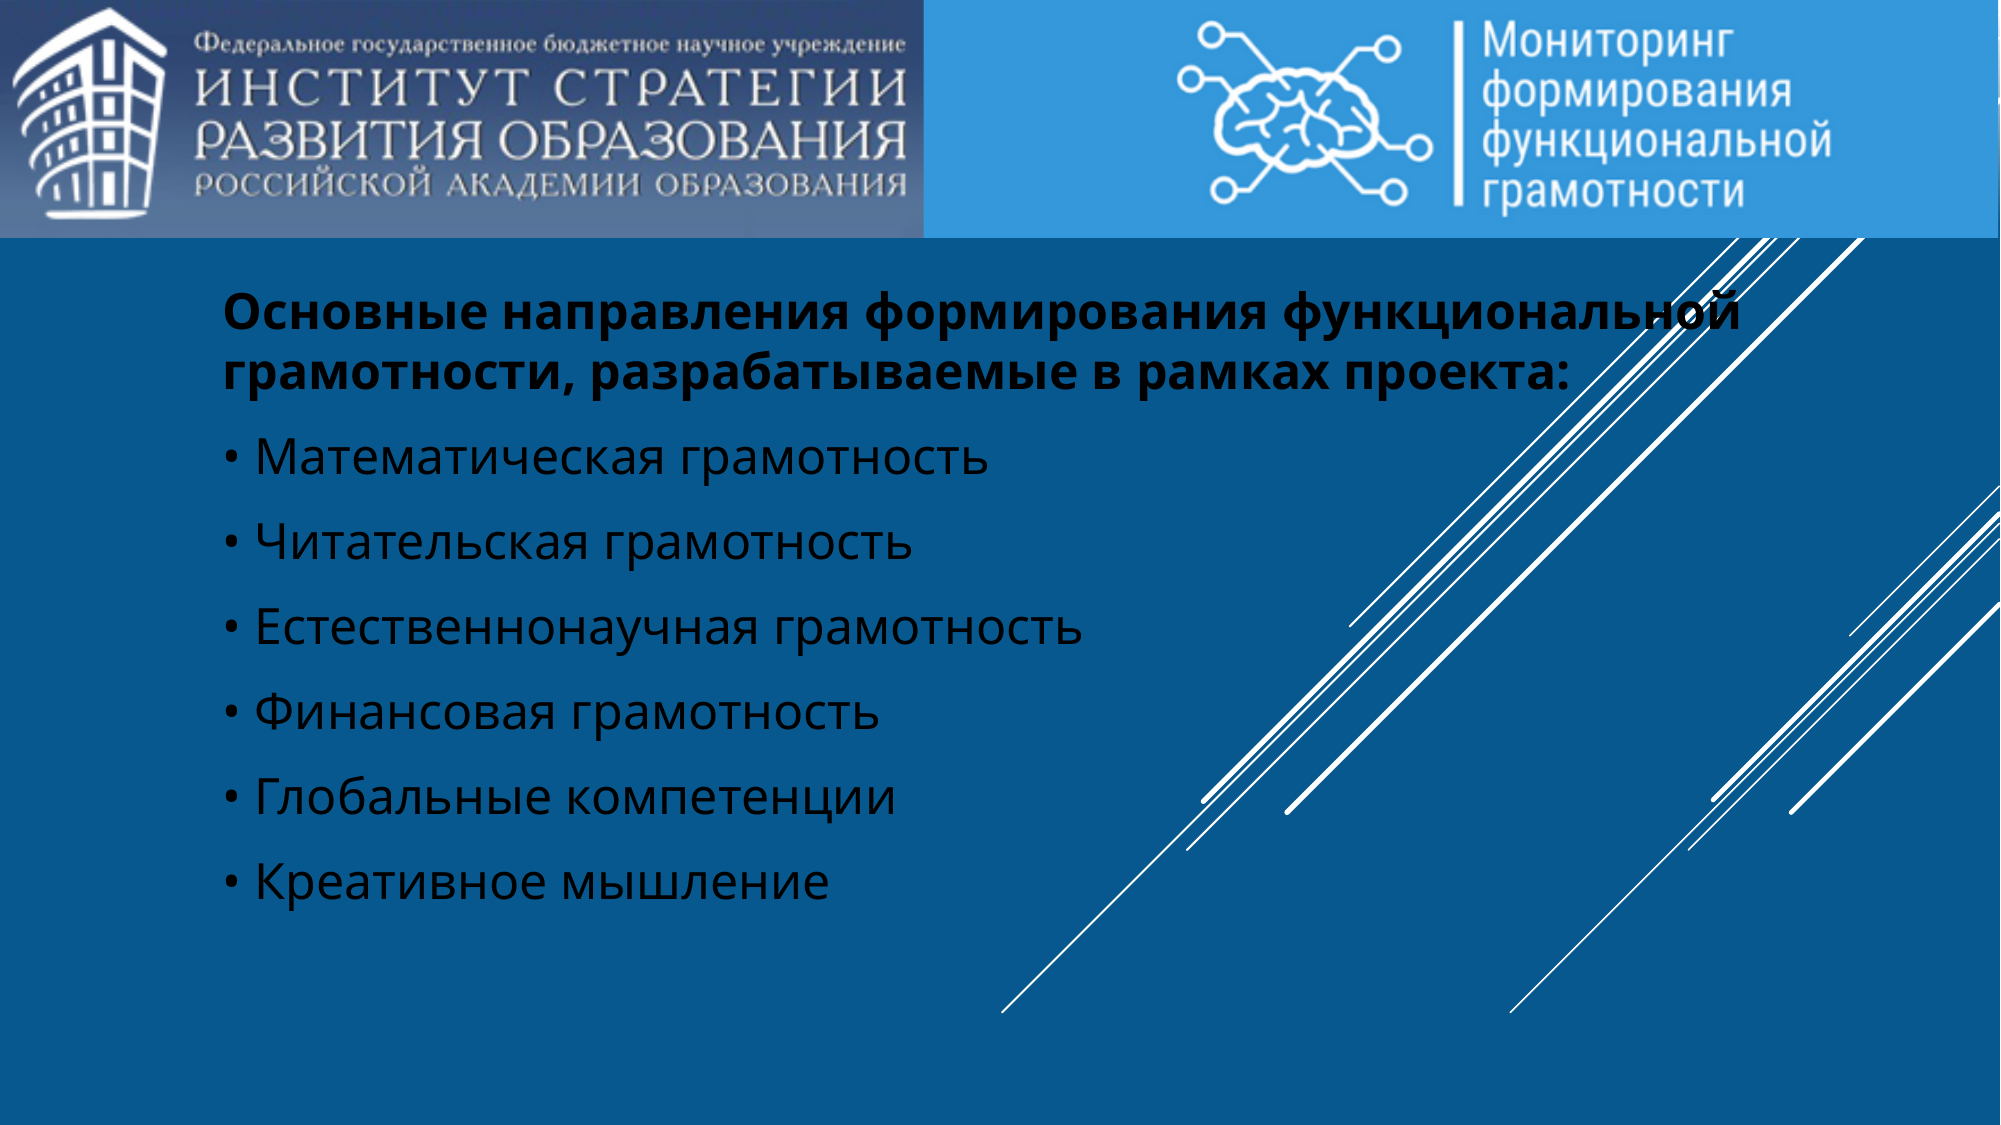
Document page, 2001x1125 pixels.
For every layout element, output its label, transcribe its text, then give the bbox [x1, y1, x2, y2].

text_box Основные направления формирования функциональной грамотности, разрабатываемые в рамках проекта: • Математическая грамотность • Читательская грамотность • Естественнонаучная грамотность • Финансовая грамотность • Глобальные компетенции • Креативное мышление [208, 272, 1778, 917]
picture [0, 0, 1999, 238]
